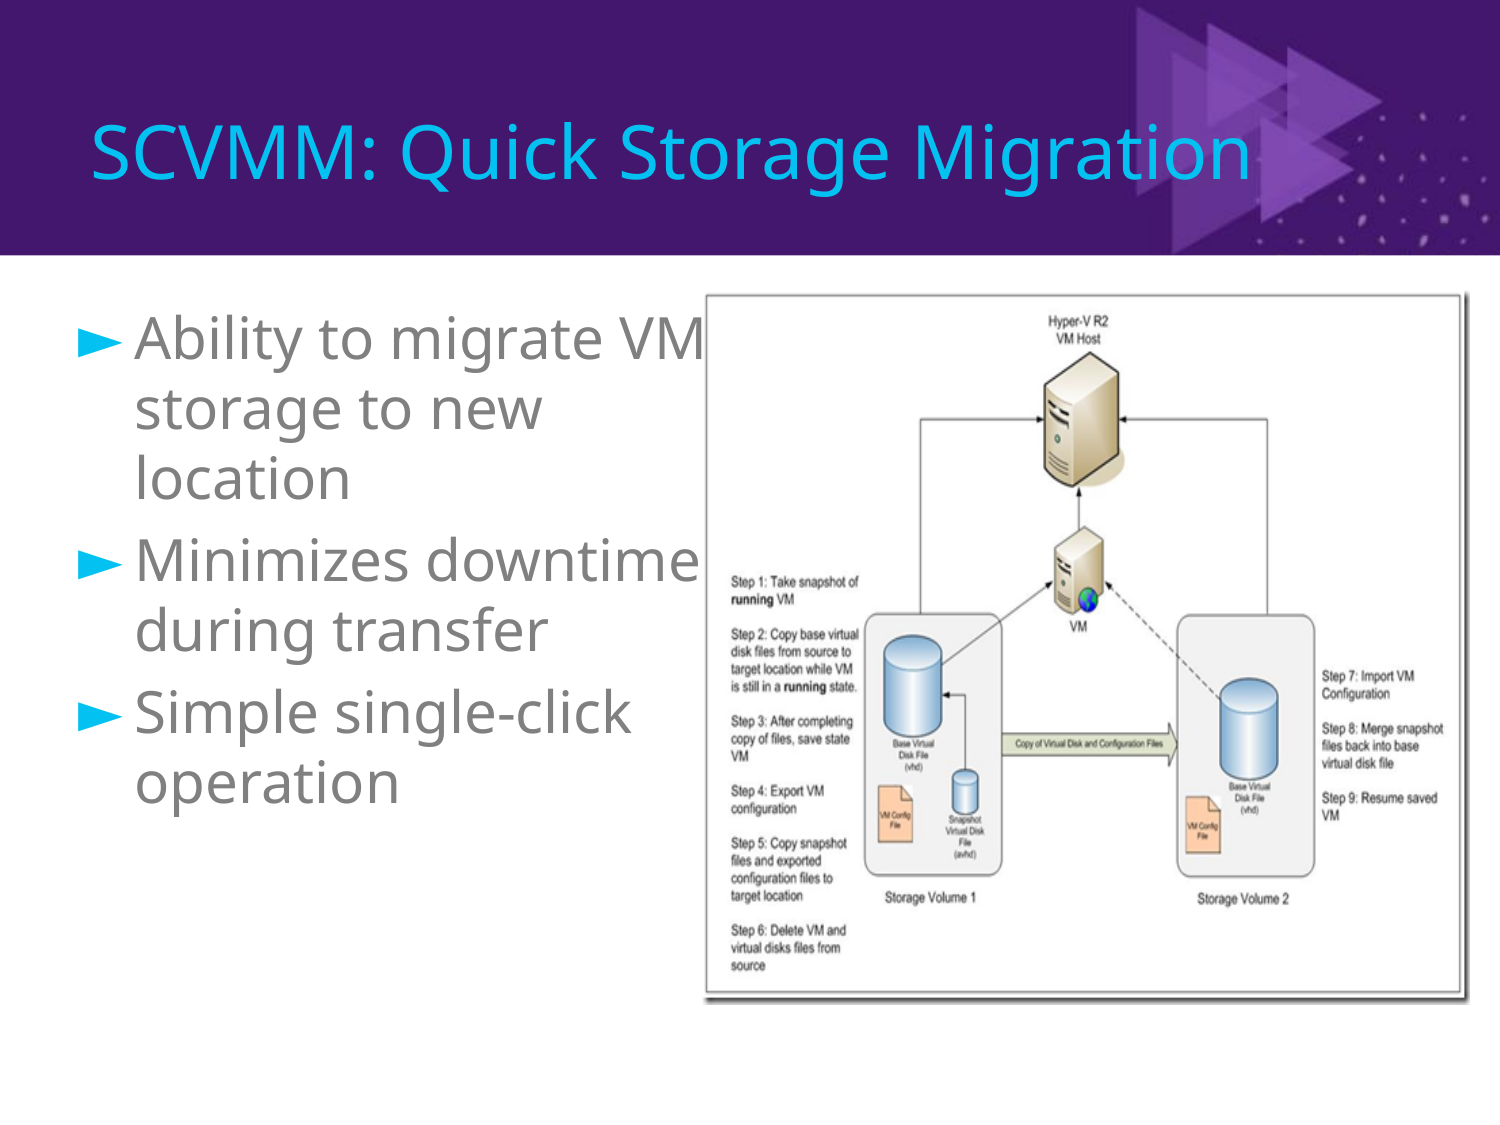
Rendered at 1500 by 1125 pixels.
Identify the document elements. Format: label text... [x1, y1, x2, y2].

title SCVMM: Quick Storage Migration [75, 56, 1425, 244]
list Ability to migrate VM storage to new location Minimizes downtime during transfer Simple single-click operation [63, 294, 698, 926]
picture [702, 290, 1471, 1005]
picture [0, 0, 1500, 255]
